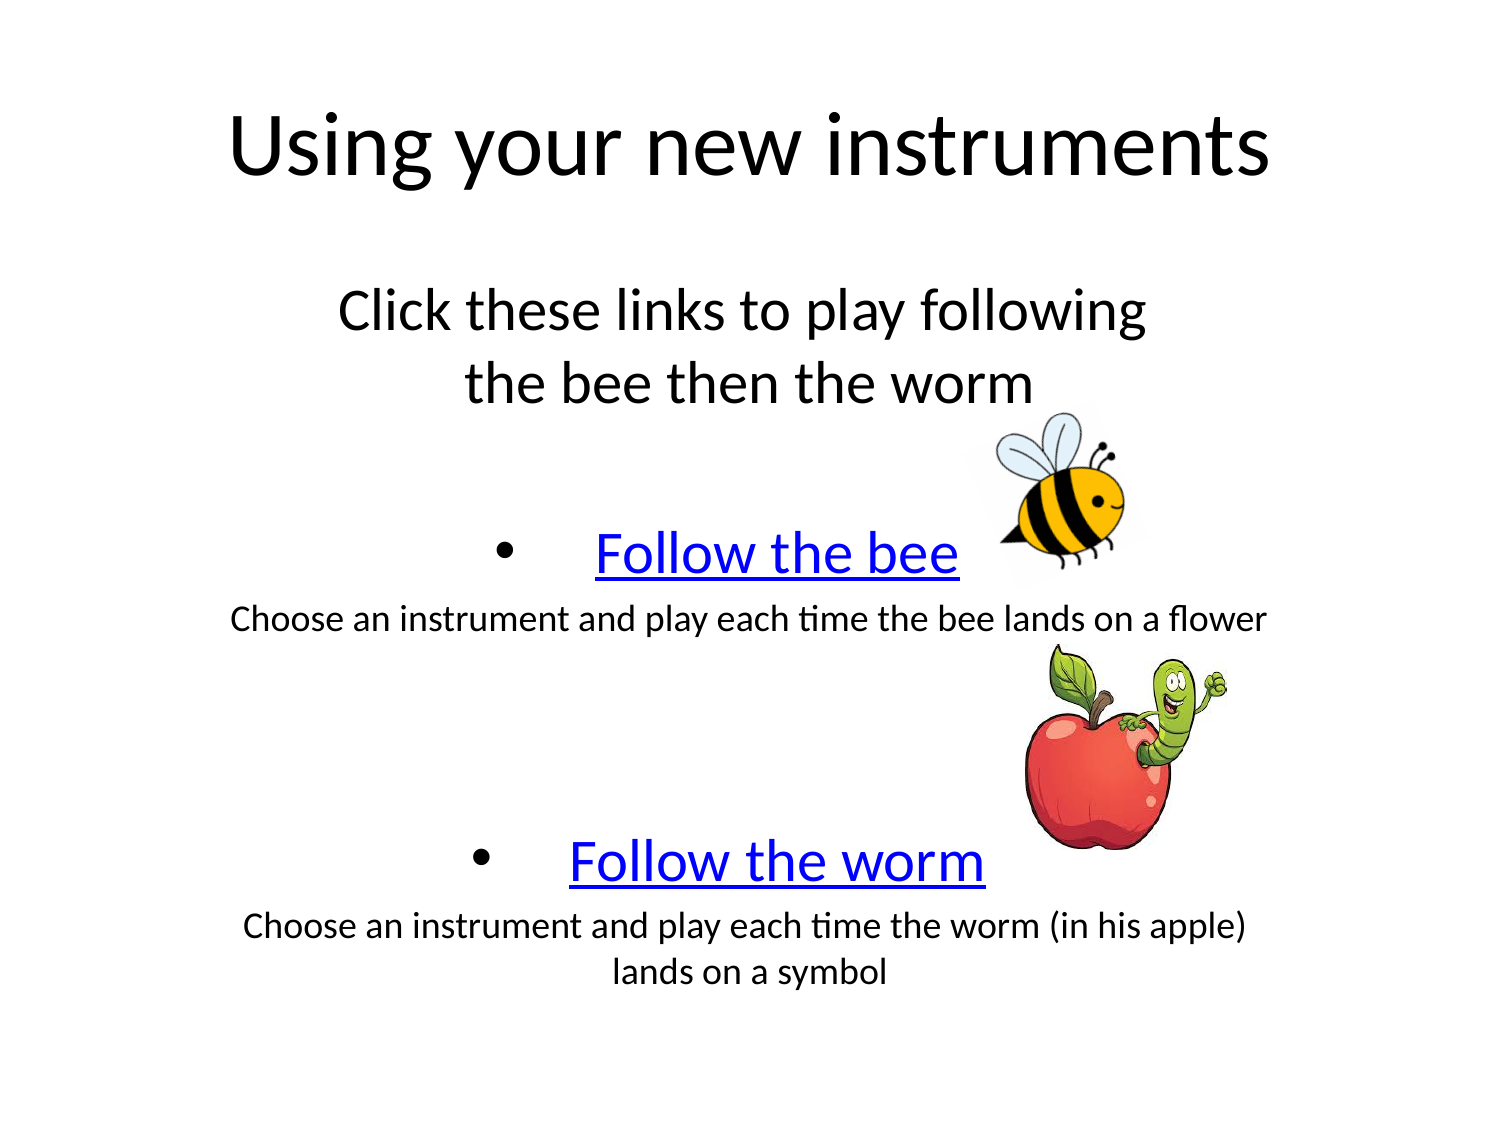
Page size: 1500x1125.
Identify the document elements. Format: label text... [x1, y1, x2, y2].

picture [1024, 644, 1227, 850]
list Click these links to play following the bee then the worm Follow the bee Choose an instrument and play each time the bee lands on a flower Follow the worm Choose an instrument and play each time the worm (in his apple) lands on a symbol [75, 262, 1425, 1005]
picture [963, 400, 1148, 590]
title Using your new instruments [75, 45, 1425, 233]
